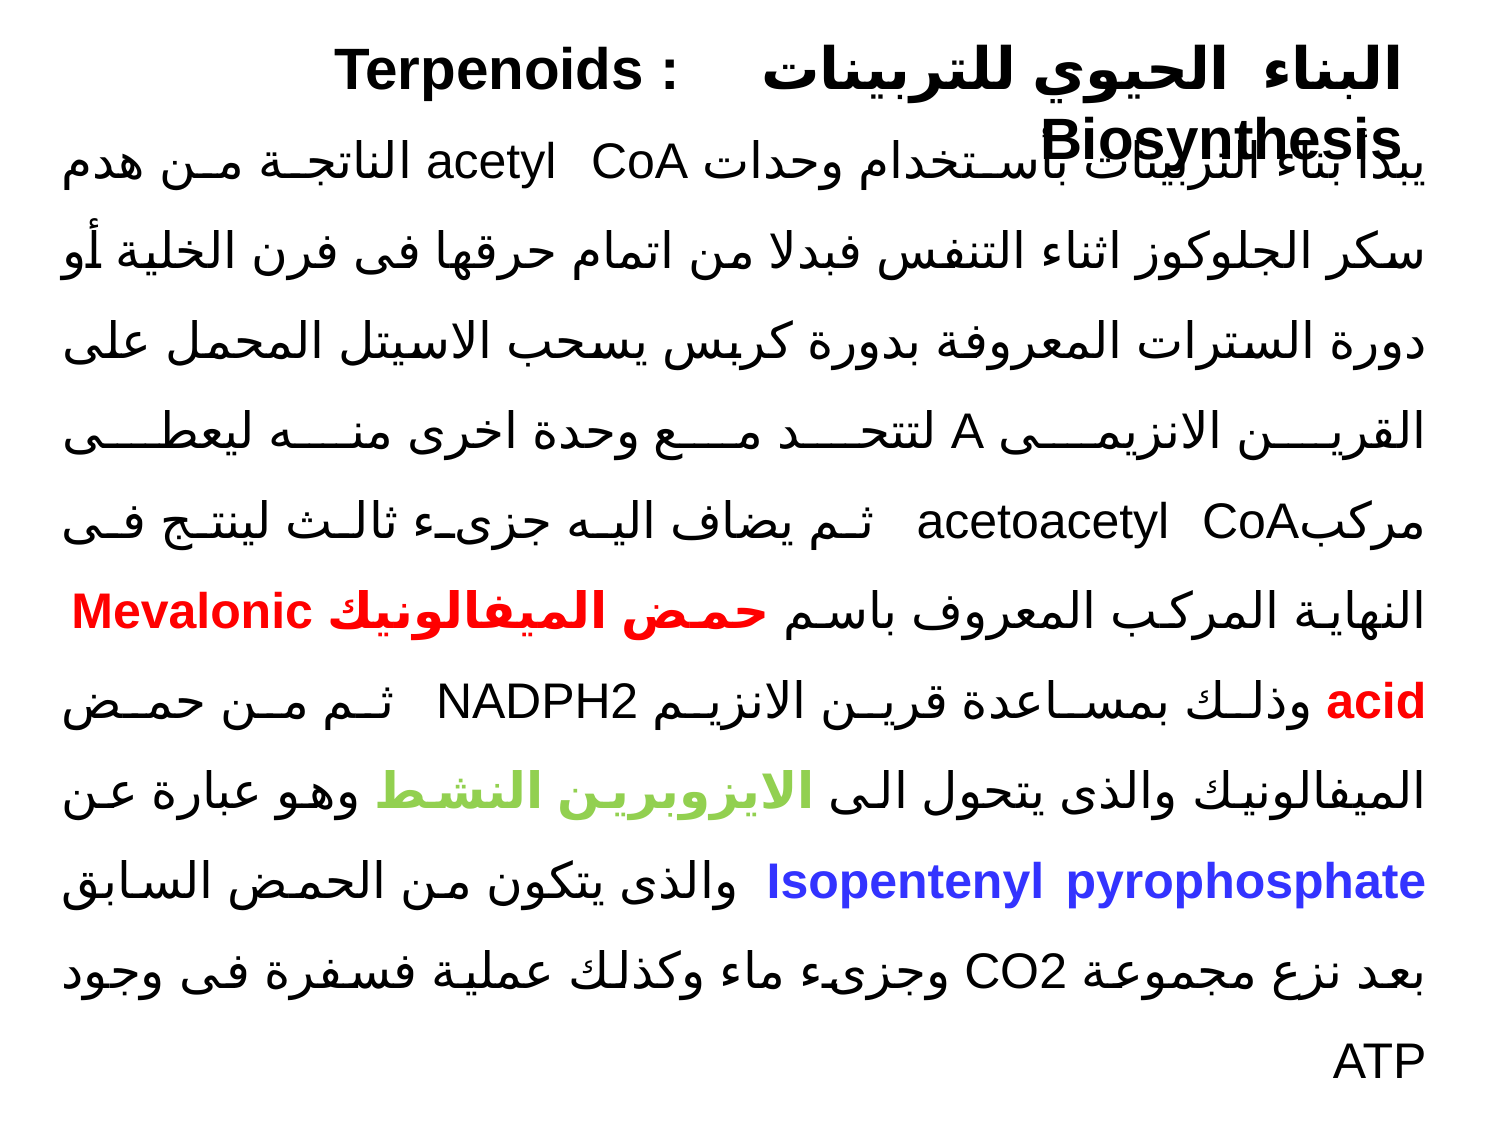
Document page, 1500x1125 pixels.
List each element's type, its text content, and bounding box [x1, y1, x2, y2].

text_box يبدأ بناء التربينات بأستخدام وحدات acetyl CoA الناتجة من هدم سكر الجلوكوز اثناء التنفس فبدلا من اتمام حرقها فى فرن الخلية أو دورة السترات المعروفة بدورة كربس يسحب الاسيتل المحمل على القرين الانزيمى A لتتحد مع وحدة اخرى منه ليعطى مركبacetoacetyl CoA ثم يضاف اليه جزىء ثالث لينتج فى النهاية المركب المعروف باسم حمض الميفالونيك Mevalonic acid وذلك بمساعدة قرين الانزيم NADPH2 ثم من حمض الميفالونيك والذى يتحول الى الايزوبرين النشط وهو عبارة عن Isopentenyl pyrophosphate والذى يتكون من الحمض السابق بعد نزع مجموعة CO2 وجزىء ماء وكذلك عملية فسفرة فى وجود ATP [46, 91, 1442, 1097]
text_box البناء الحيوي للتربينات : Terpenoids Biosynthesis [70, 24, 1418, 91]
